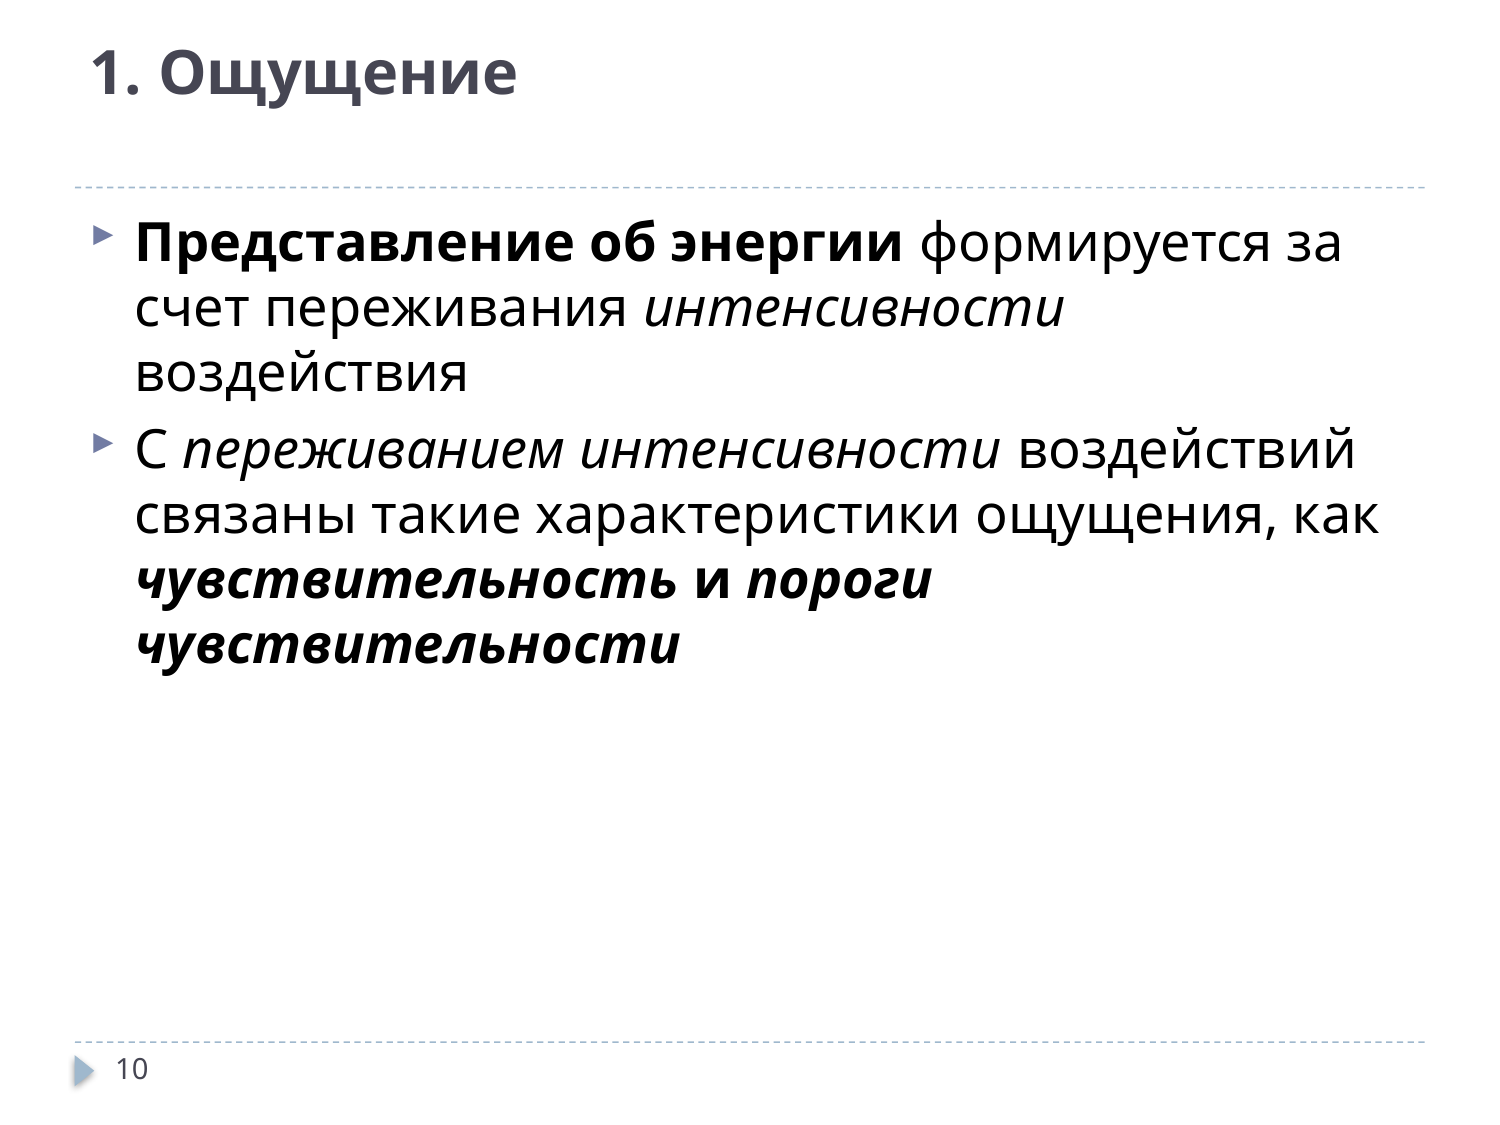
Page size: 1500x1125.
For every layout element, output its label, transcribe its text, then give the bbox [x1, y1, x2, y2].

slide_number 10 [100, 1042, 426, 1103]
title 1. Ощущение [75, 24, 1425, 188]
list Представление об энергии формируется за счет переживания интенсивности воздействия С переживанием интенсивности воздействий связаны такие характеристики ощущения, как чувствительность и пороги чувствительности [75, 200, 1425, 1010]
